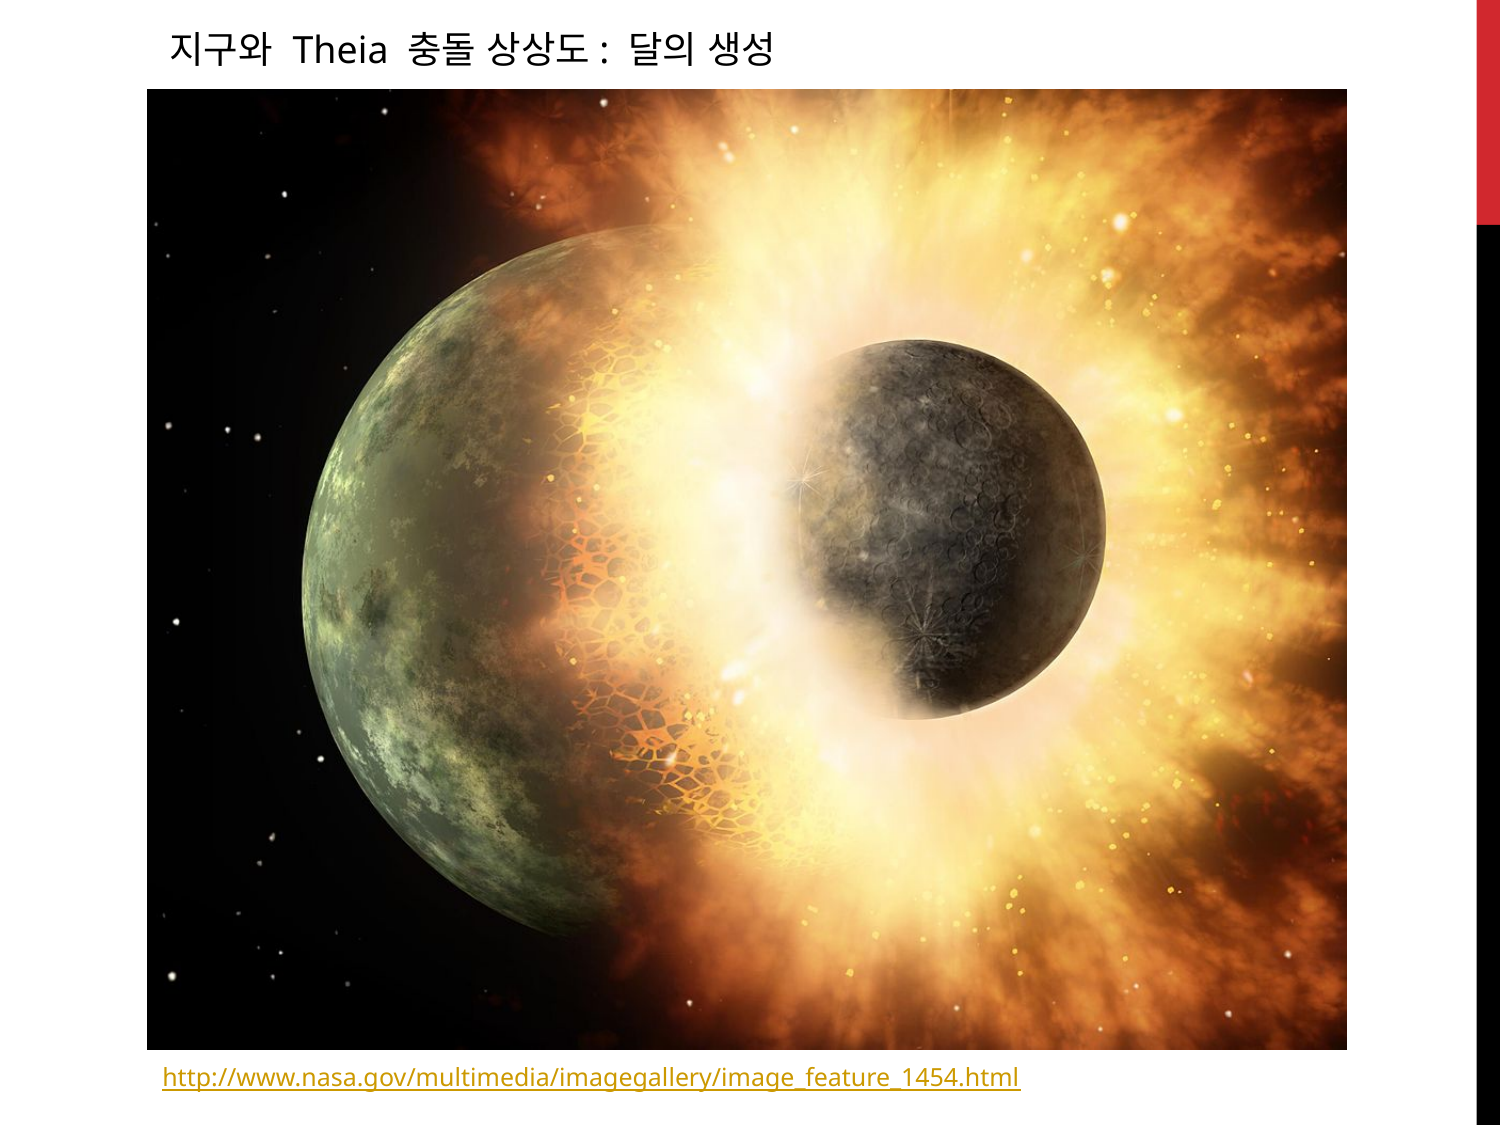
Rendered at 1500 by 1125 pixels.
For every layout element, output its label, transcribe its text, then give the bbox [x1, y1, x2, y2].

text_box 지구와 Theia 충돌 상상도: 달의 생성 [155, 19, 1347, 79]
text_box http://www.nasa.gov/multimedia/imagegallery/image_feature_1454.html [147, 1054, 1347, 1104]
picture [147, 89, 1348, 1050]
